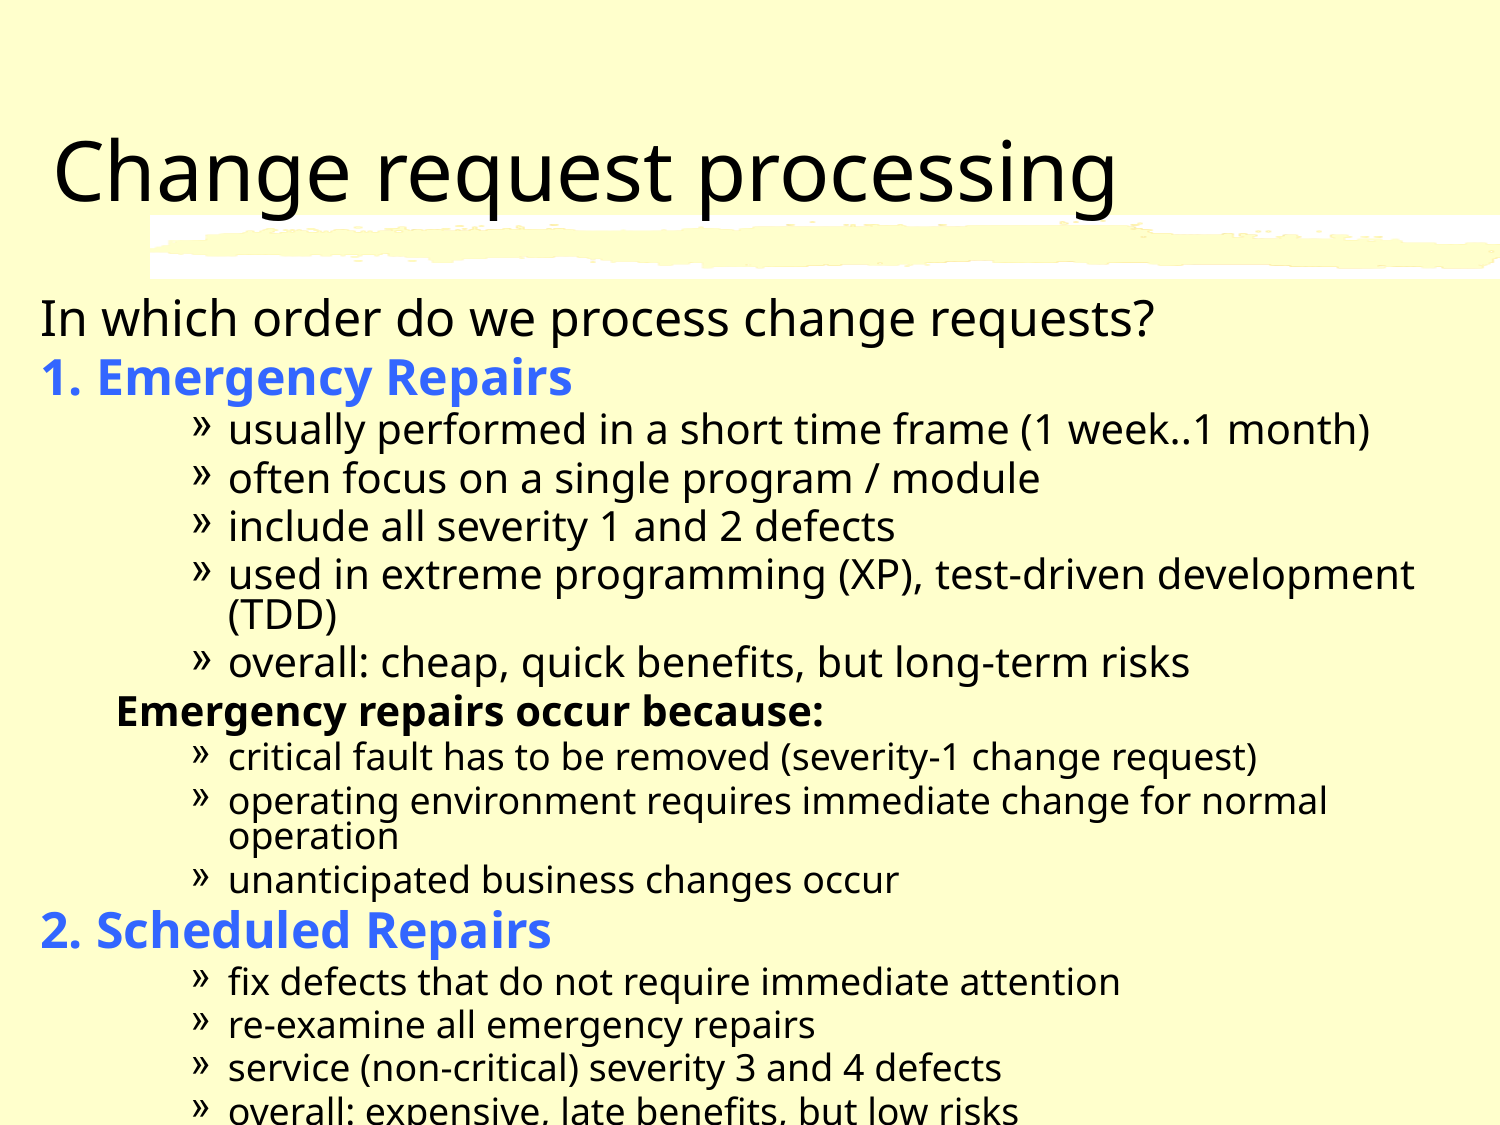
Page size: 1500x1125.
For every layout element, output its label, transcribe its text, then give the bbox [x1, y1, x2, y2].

list In which order do we process change requests? 1. Emergency Repairs usually performed in a short time frame (1 week..1 month) often focus on a single program / module include all severity 1 and 2 defects used in extreme programming (XP), test-driven development (TDD) overall: cheap, quick benefits, but long-term risks Emergency repairs occur because: critical fault has to be removed (severity-1 change request) operating environment requires immediate change for normal operation unanticipated business changes occur 2. Scheduled Repairs fix defects that do not require immediate attention re-examine all emergency repairs service (non-critical) severity 3 and 4 defects overall: expensive, late benefits, but low risks [25, 291, 1500, 1125]
title Change request processing [37, 37, 1500, 225]
